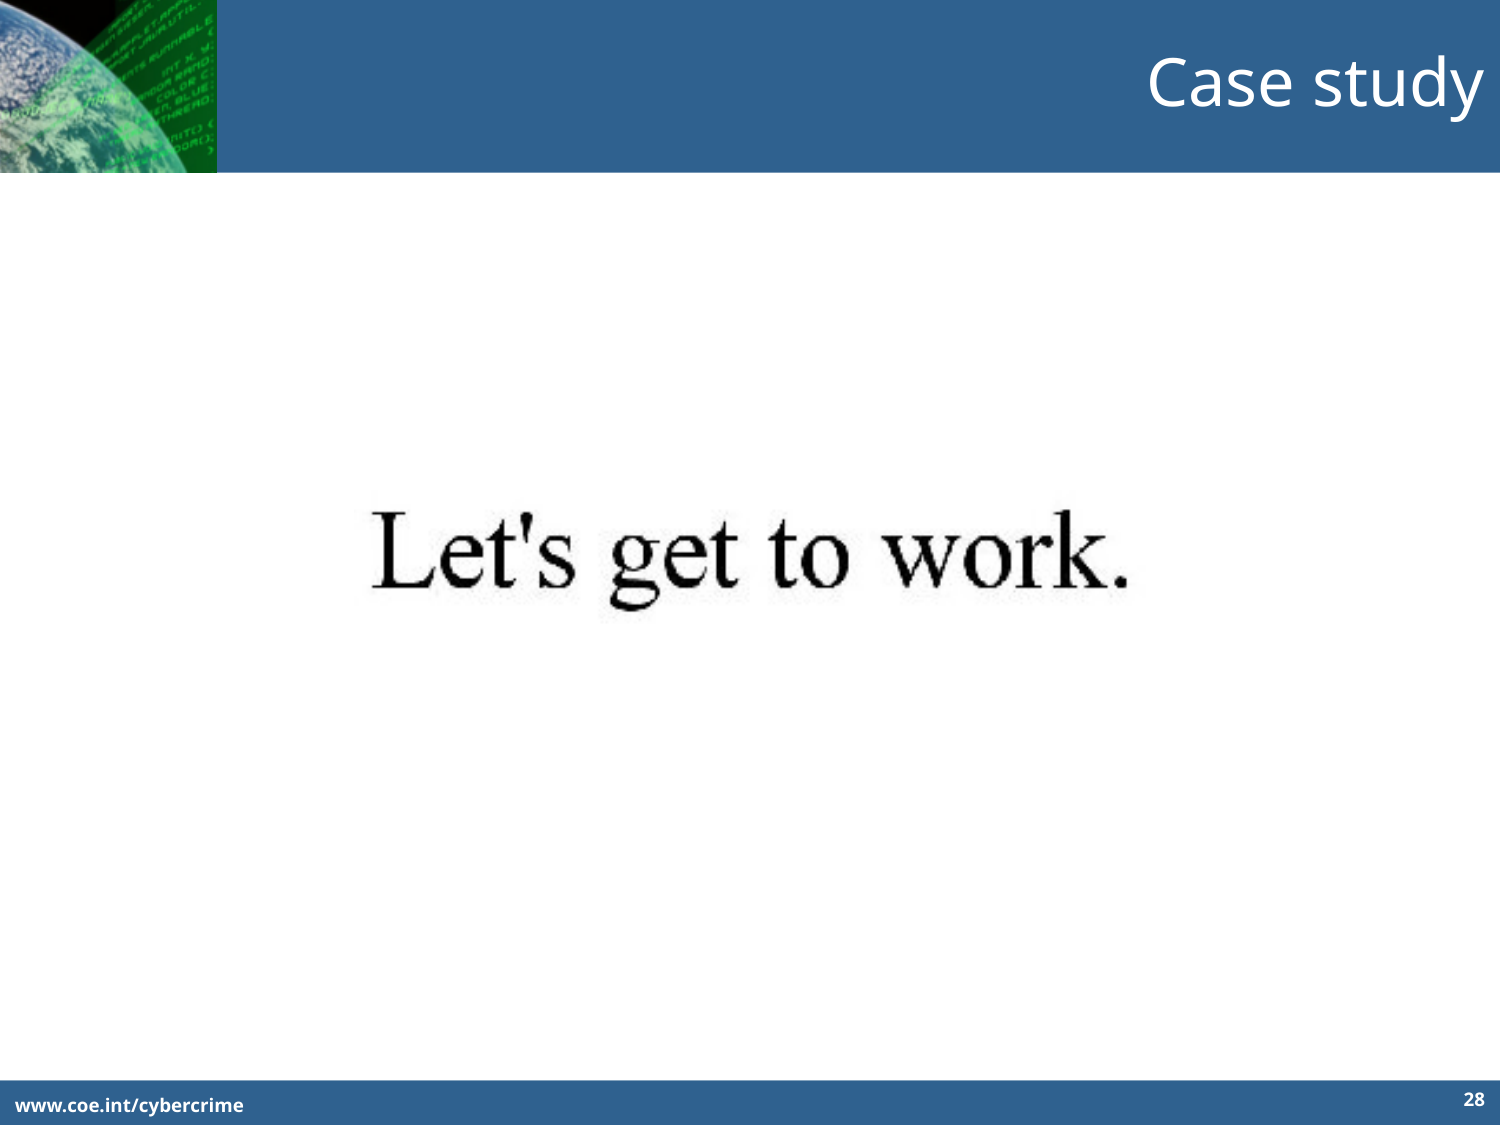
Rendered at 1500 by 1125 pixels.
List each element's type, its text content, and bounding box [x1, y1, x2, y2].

picture [354, 397, 1146, 728]
list Case study [461, 0, 1500, 170]
slide_number 28 [1162, 1080, 1500, 1125]
picture [0, 0, 217, 173]
